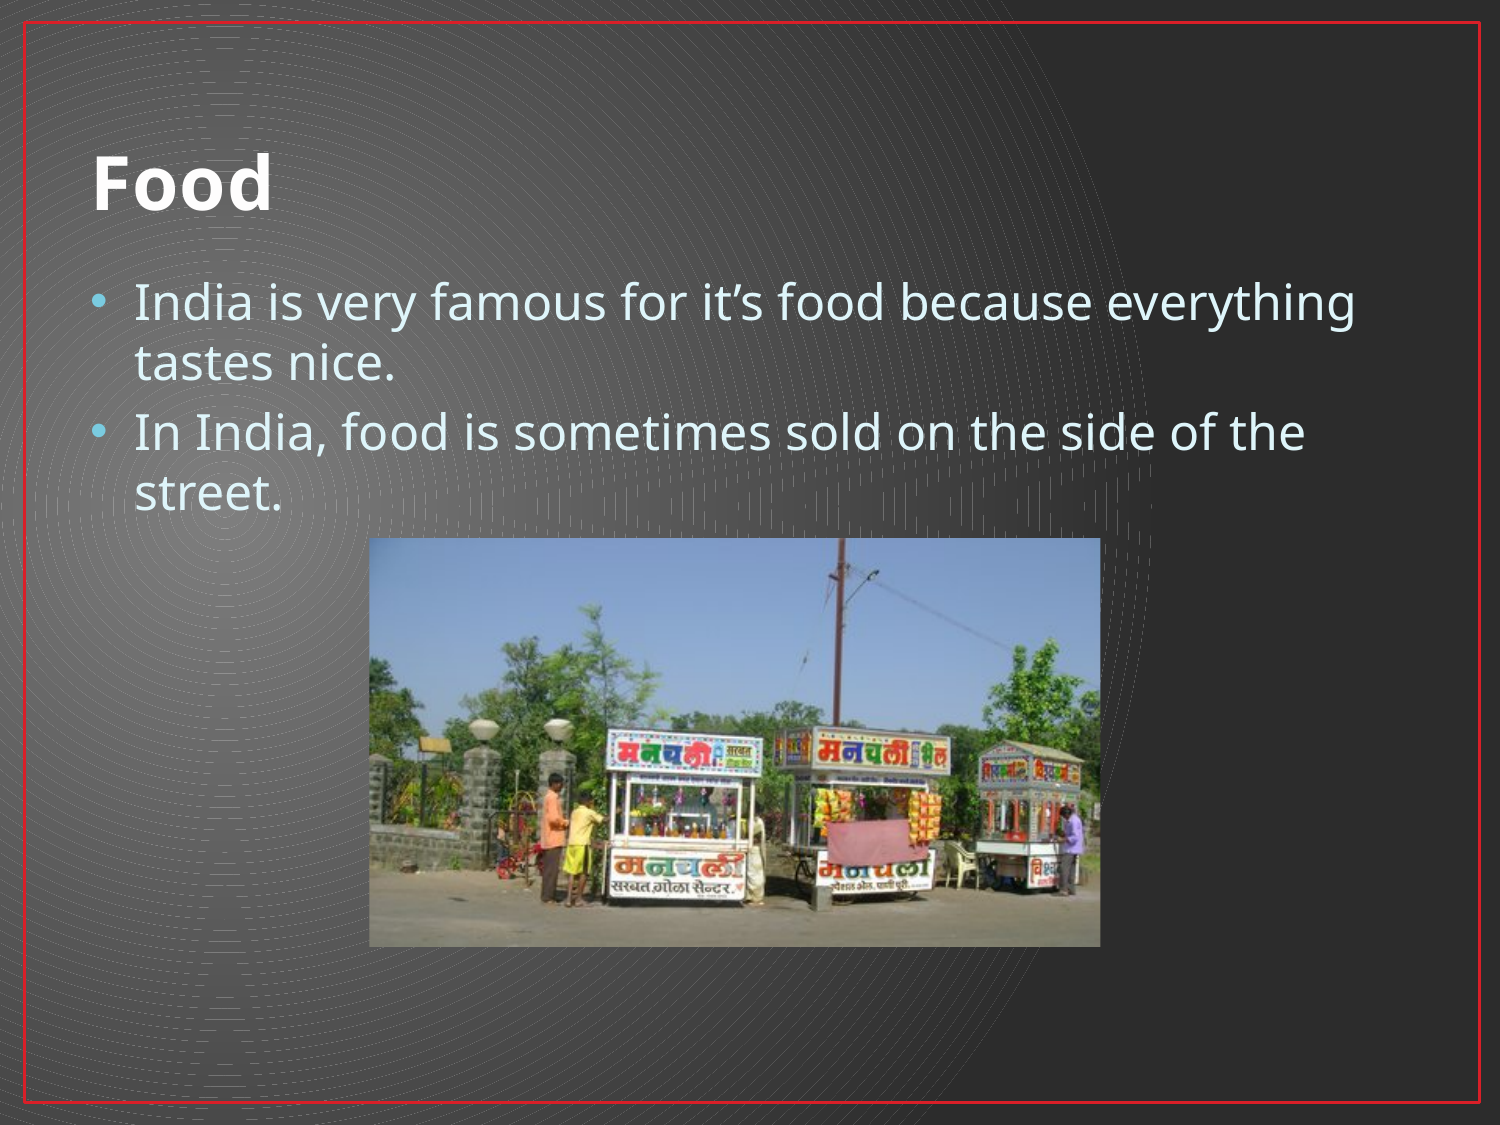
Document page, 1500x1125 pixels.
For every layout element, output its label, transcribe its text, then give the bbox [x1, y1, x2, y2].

list India is very famous for it’s food because everything tastes nice. In India, food is sometimes sold on the side of the street. [74, 262, 1426, 1006]
picture [369, 538, 1101, 948]
title Food [75, 45, 1425, 233]
